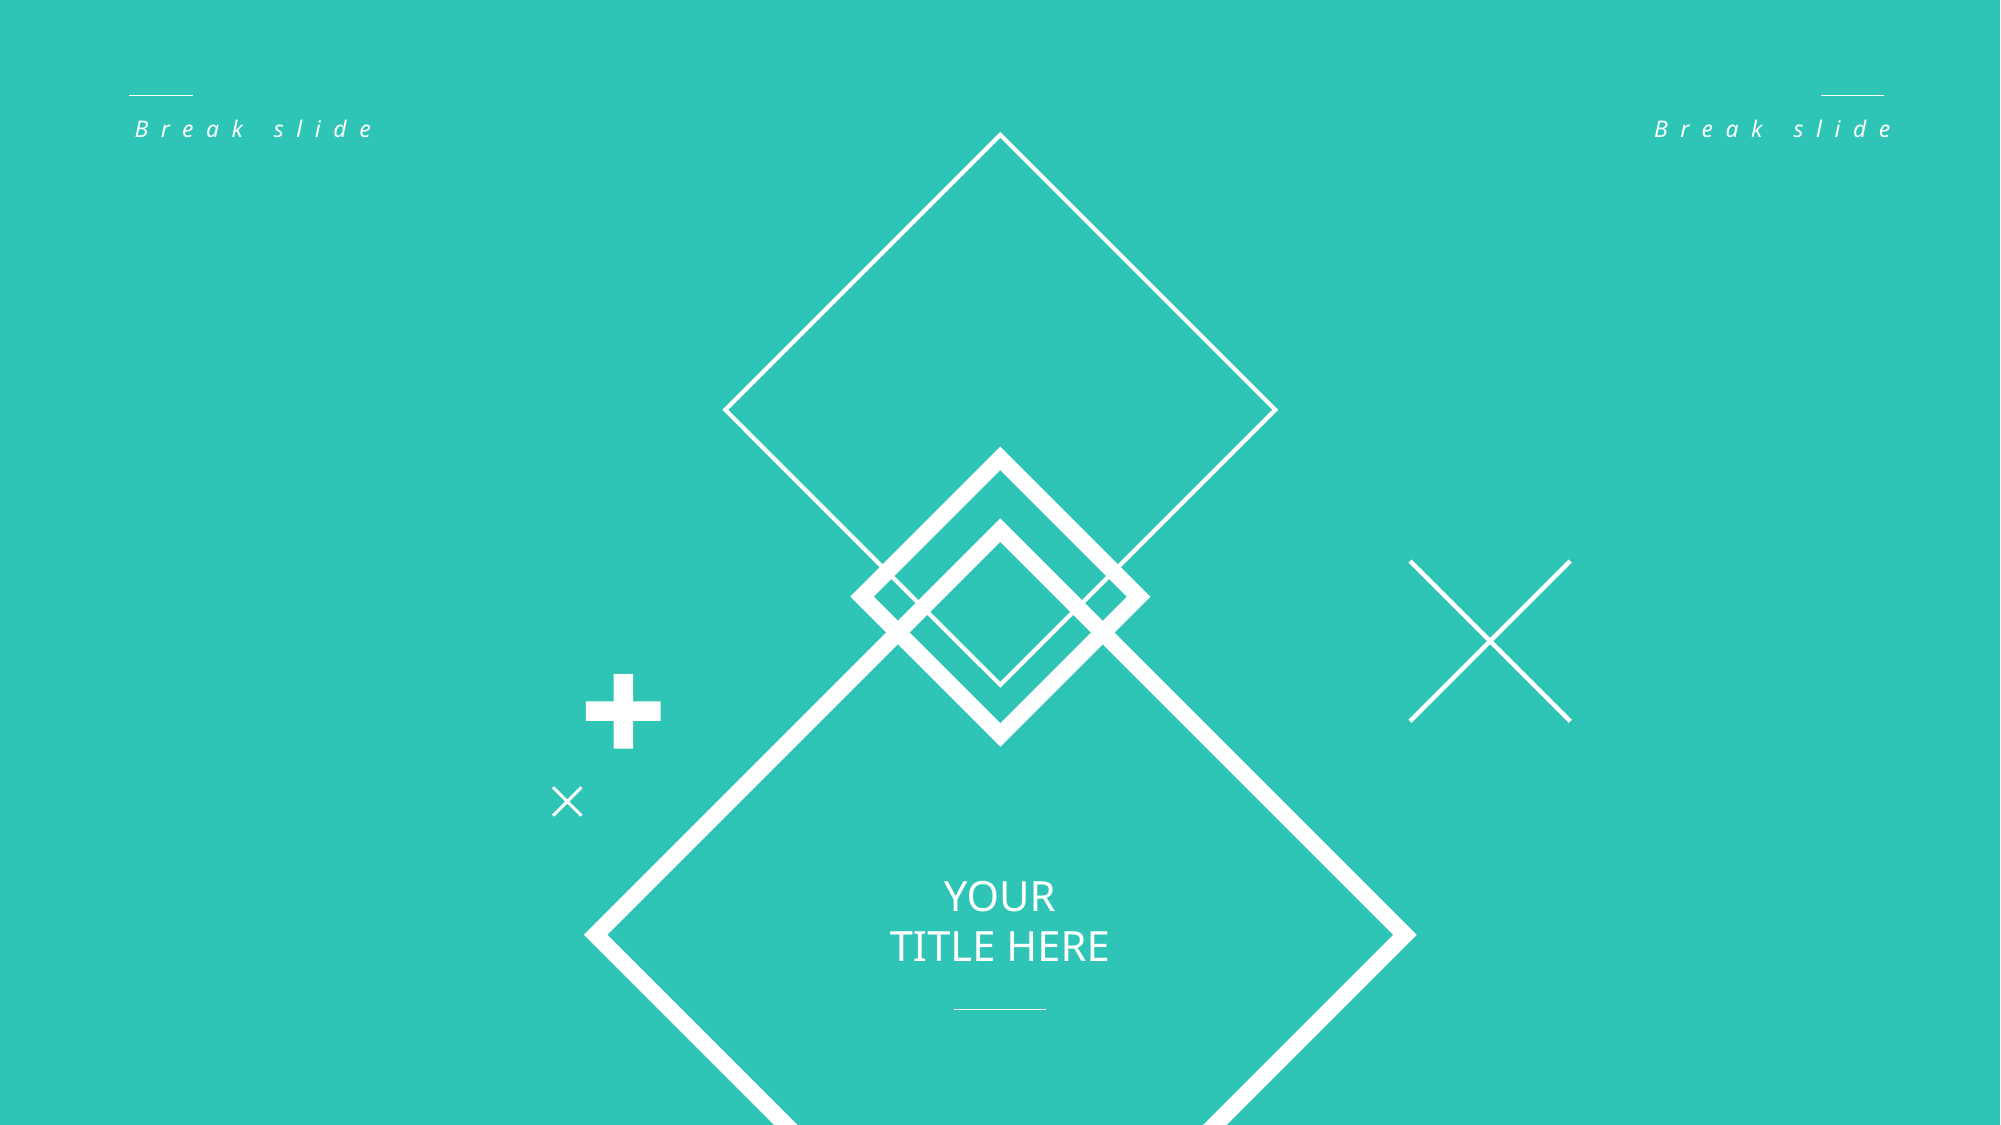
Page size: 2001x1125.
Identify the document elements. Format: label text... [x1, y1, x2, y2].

text_box [1406, 558, 1574, 725]
text_box [550, 784, 584, 819]
text_box Break slide [119, 106, 386, 150]
text_box Break slide [1639, 106, 1906, 150]
text_box [723, 133, 1277, 687]
text_box [585, 673, 662, 750]
text_box [594, 633, 1407, 1125]
text_box [860, 572, 1141, 737]
text_box YOUR TITLE HERE [874, 862, 1125, 977]
